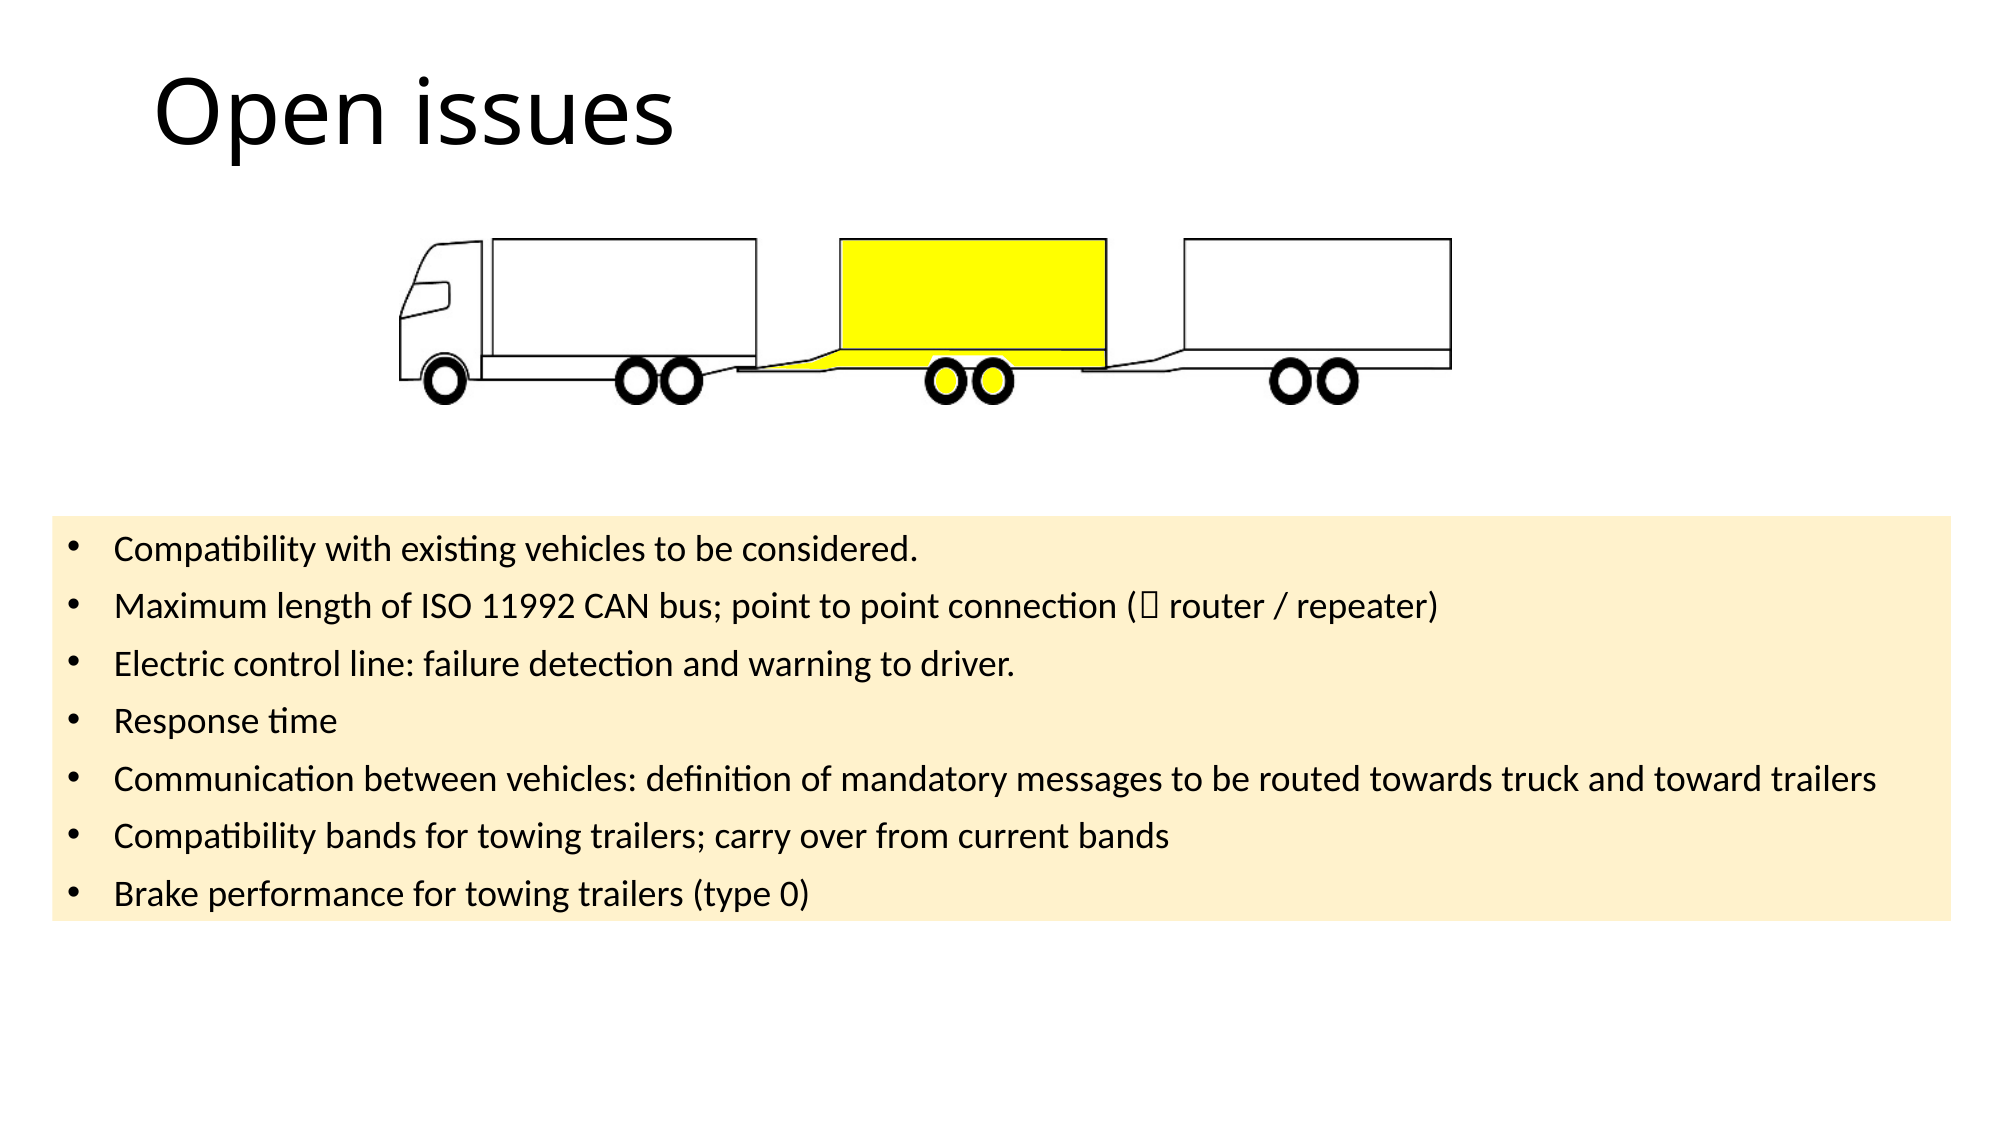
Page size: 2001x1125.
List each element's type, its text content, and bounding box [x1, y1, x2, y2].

text_box Compatibility with existing vehicles to be considered. Maximum length of ISO 11992 CAN bus; point to point connection ( router / repeater) Electric control line: failure detection and warning to driver. Response time Communication between vehicles: definition of mandatory messages to be routed towards truck and toward trailers Compatibility bands for towing trailers; carry over from current bands Brake performance for towing trailers (type 0) [52, 516, 1951, 921]
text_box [399, 238, 1452, 405]
title Open issues [137, 6, 1863, 224]
